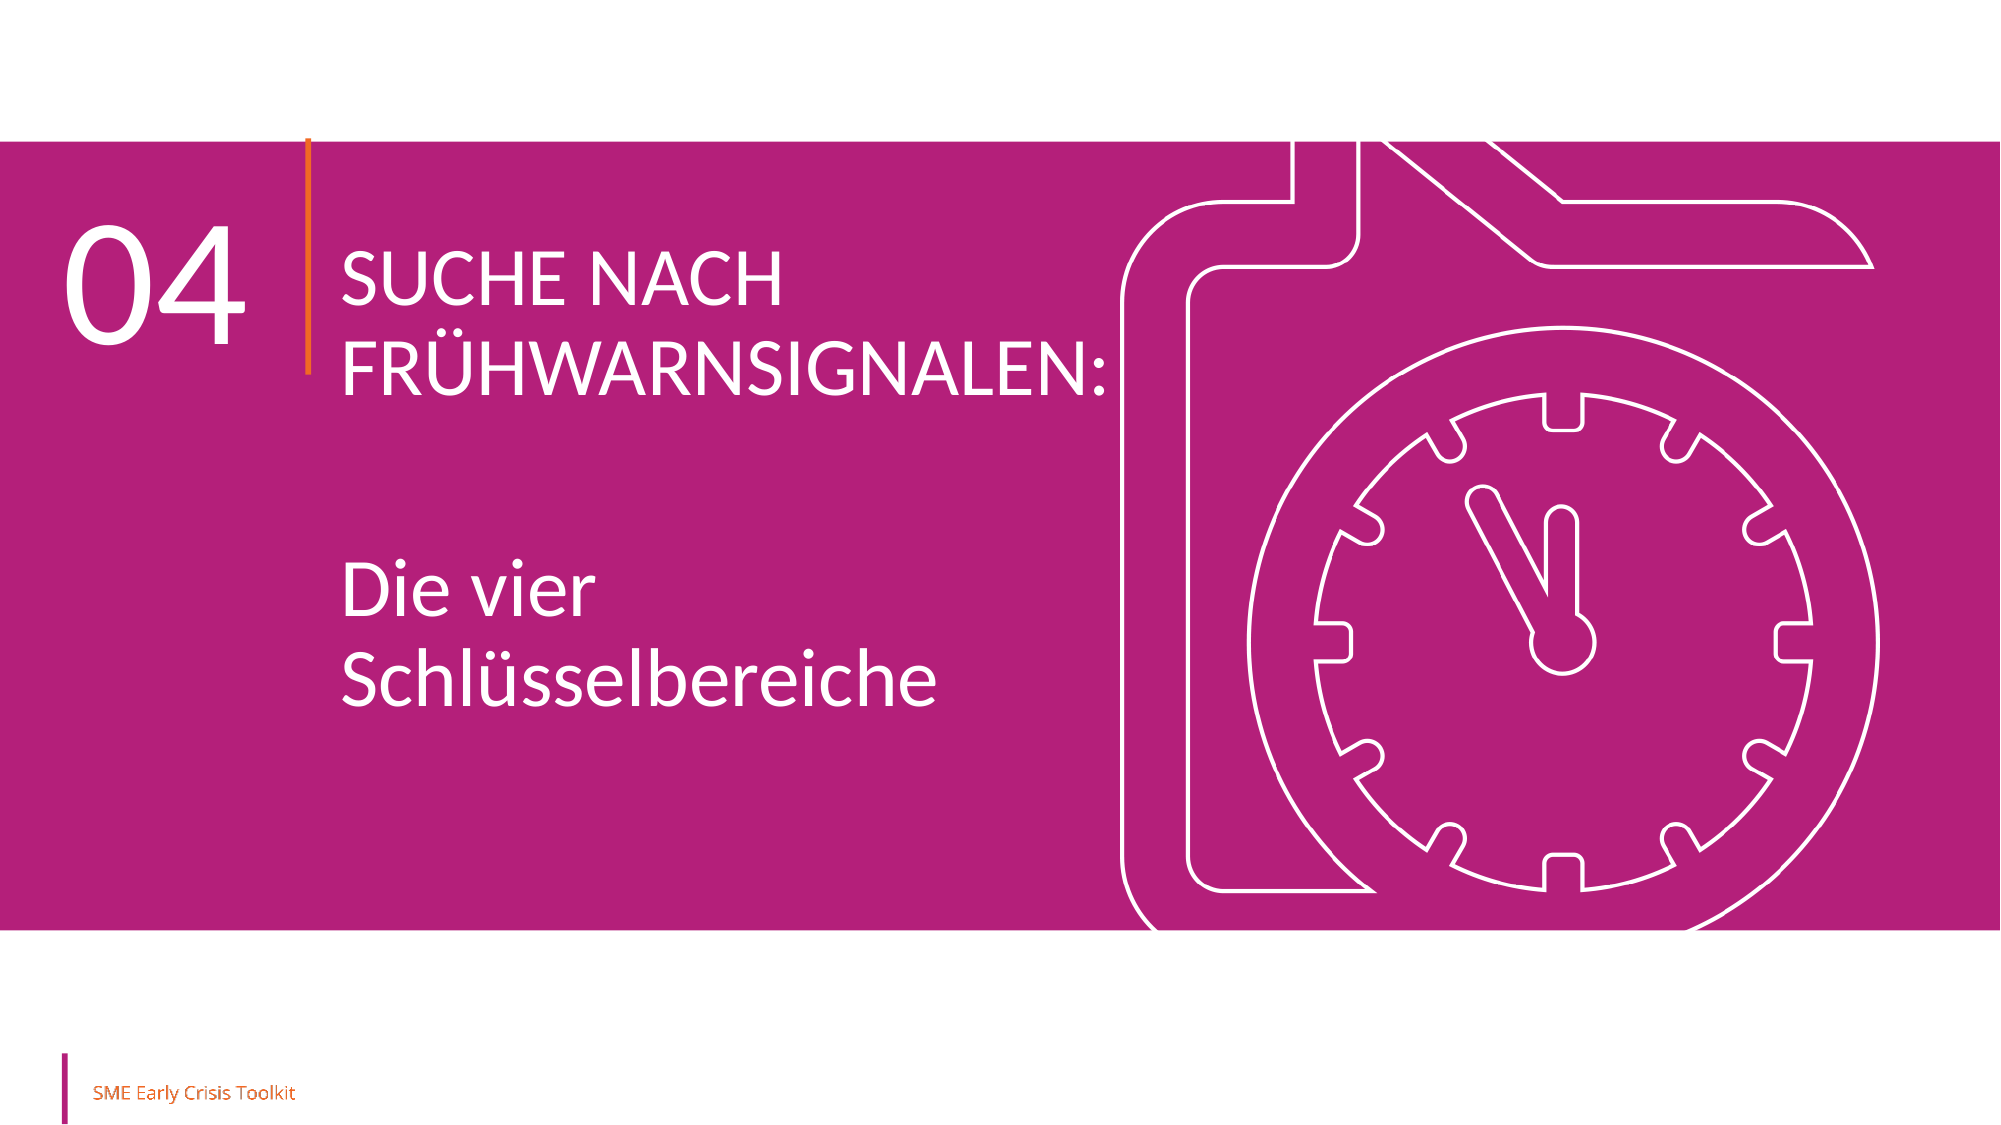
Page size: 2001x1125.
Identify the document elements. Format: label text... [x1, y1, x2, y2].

list 04 [0, 178, 264, 274]
picture [962, 141, 1953, 931]
list SUCHE NACH FRÜHWARNSIGNALEN: Die vier Schlüsselbereiche [325, 226, 1138, 788]
picture [83, 1080, 295, 1104]
